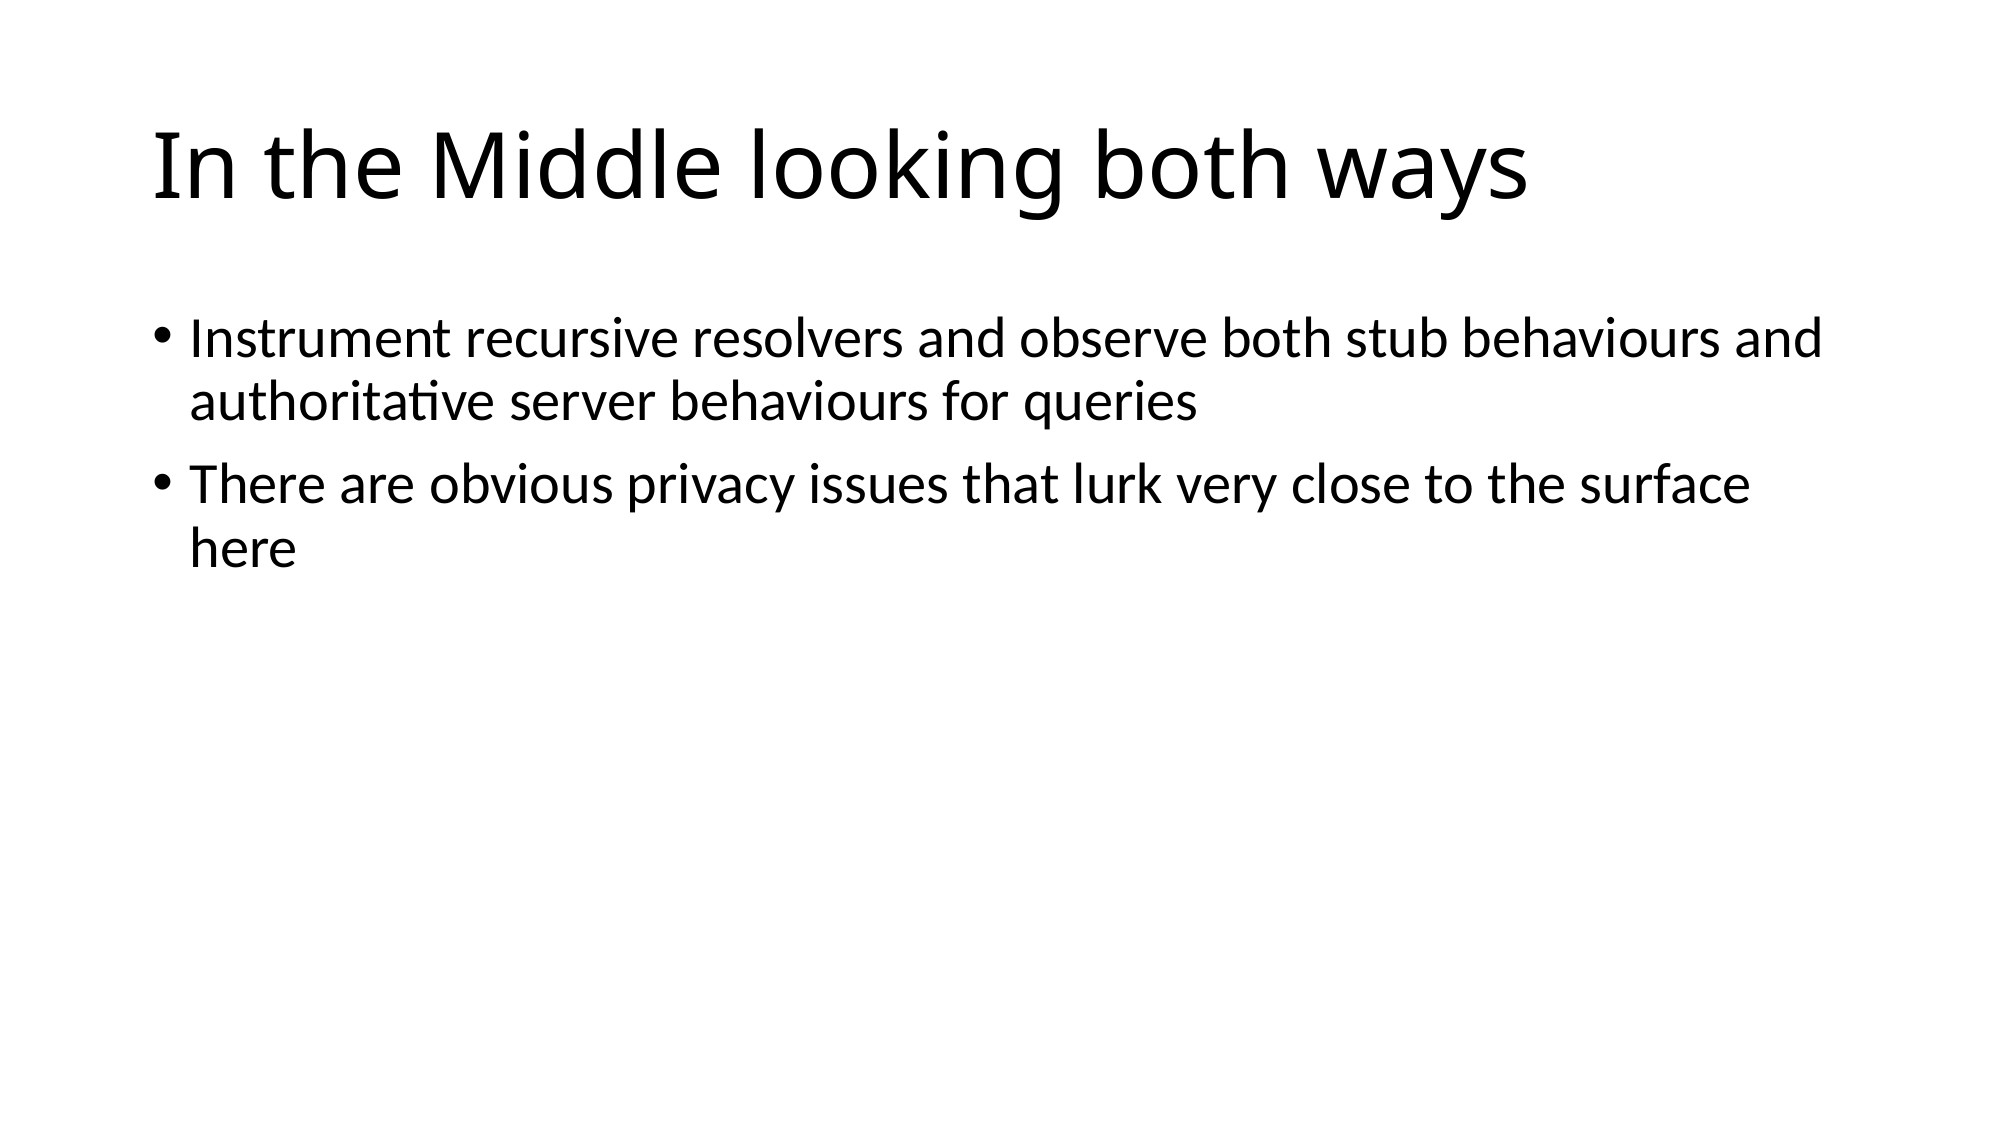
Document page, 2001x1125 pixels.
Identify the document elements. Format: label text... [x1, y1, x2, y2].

list Instrument recursive resolvers and observe both stub behaviours and authoritative server behaviours for queries There are obvious privacy issues that lurk very close to the surface here [137, 299, 1863, 1014]
title In the Middle looking both ways [137, 59, 1863, 278]
